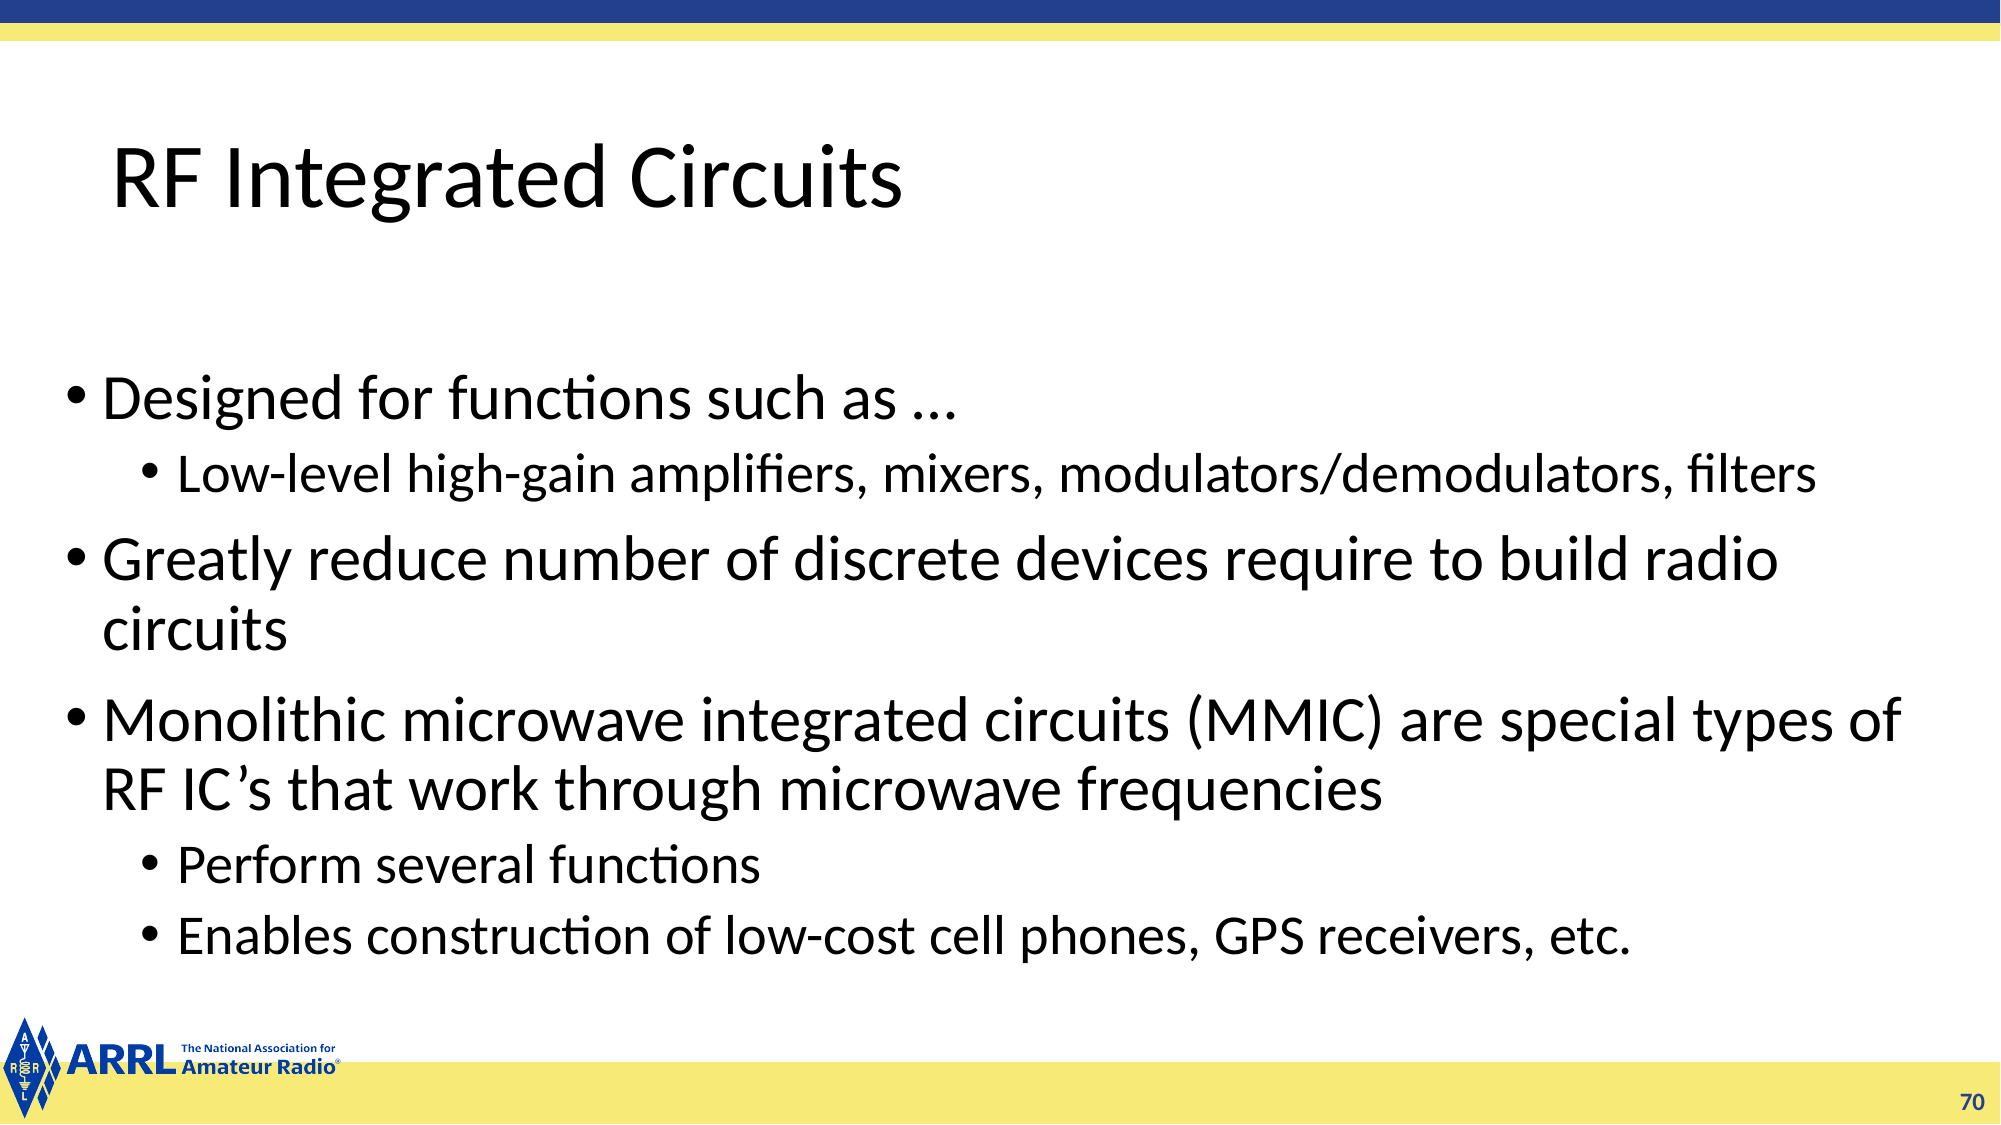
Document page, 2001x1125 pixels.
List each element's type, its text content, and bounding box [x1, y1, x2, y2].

picture [1, 1015, 342, 1121]
list Designed for functions such as … Low-level high-gain amplifiers, mixers, modulators/demodulators, filters Greatly reduce number of discrete devices require to build radio circuits Monolithic microwave integrated circuits (MMIC) are special types of RF IC’s that work through microwave frequencies Perform several functions Enables construction of low-cost cell phones, GPS receivers, etc. [50, 355, 1938, 1075]
title RF Integrated Circuits [96, 120, 1897, 355]
